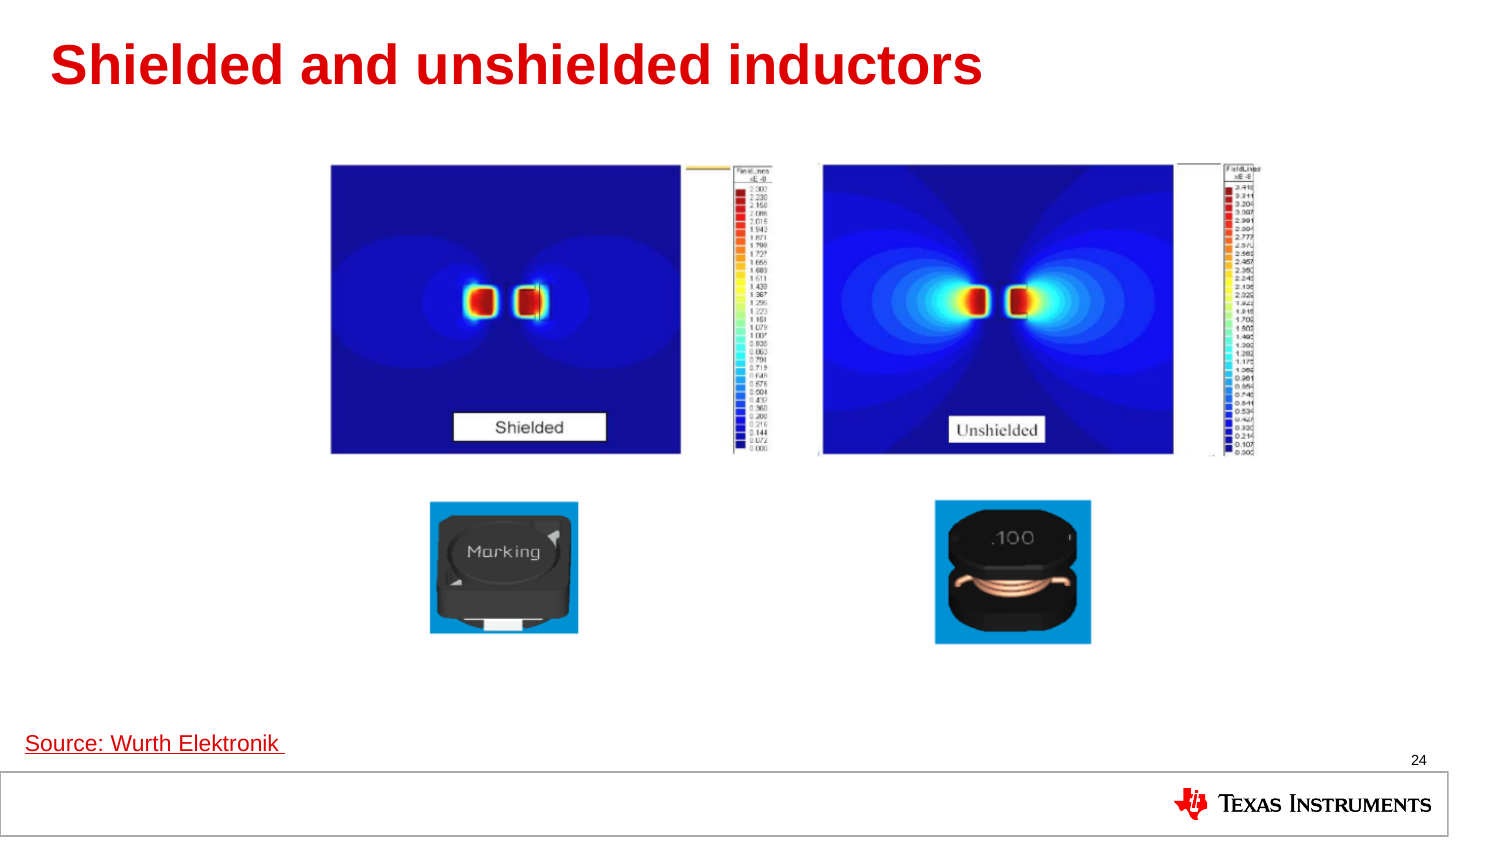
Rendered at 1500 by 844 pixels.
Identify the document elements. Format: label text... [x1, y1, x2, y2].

slide_number 24 [1089, 744, 1440, 770]
title Shielded and unshielded inductors [37, 17, 1426, 119]
picture [1174, 788, 1431, 820]
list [312, 147, 1288, 665]
text_box Source: Wurth Elektronik [10, 721, 308, 764]
